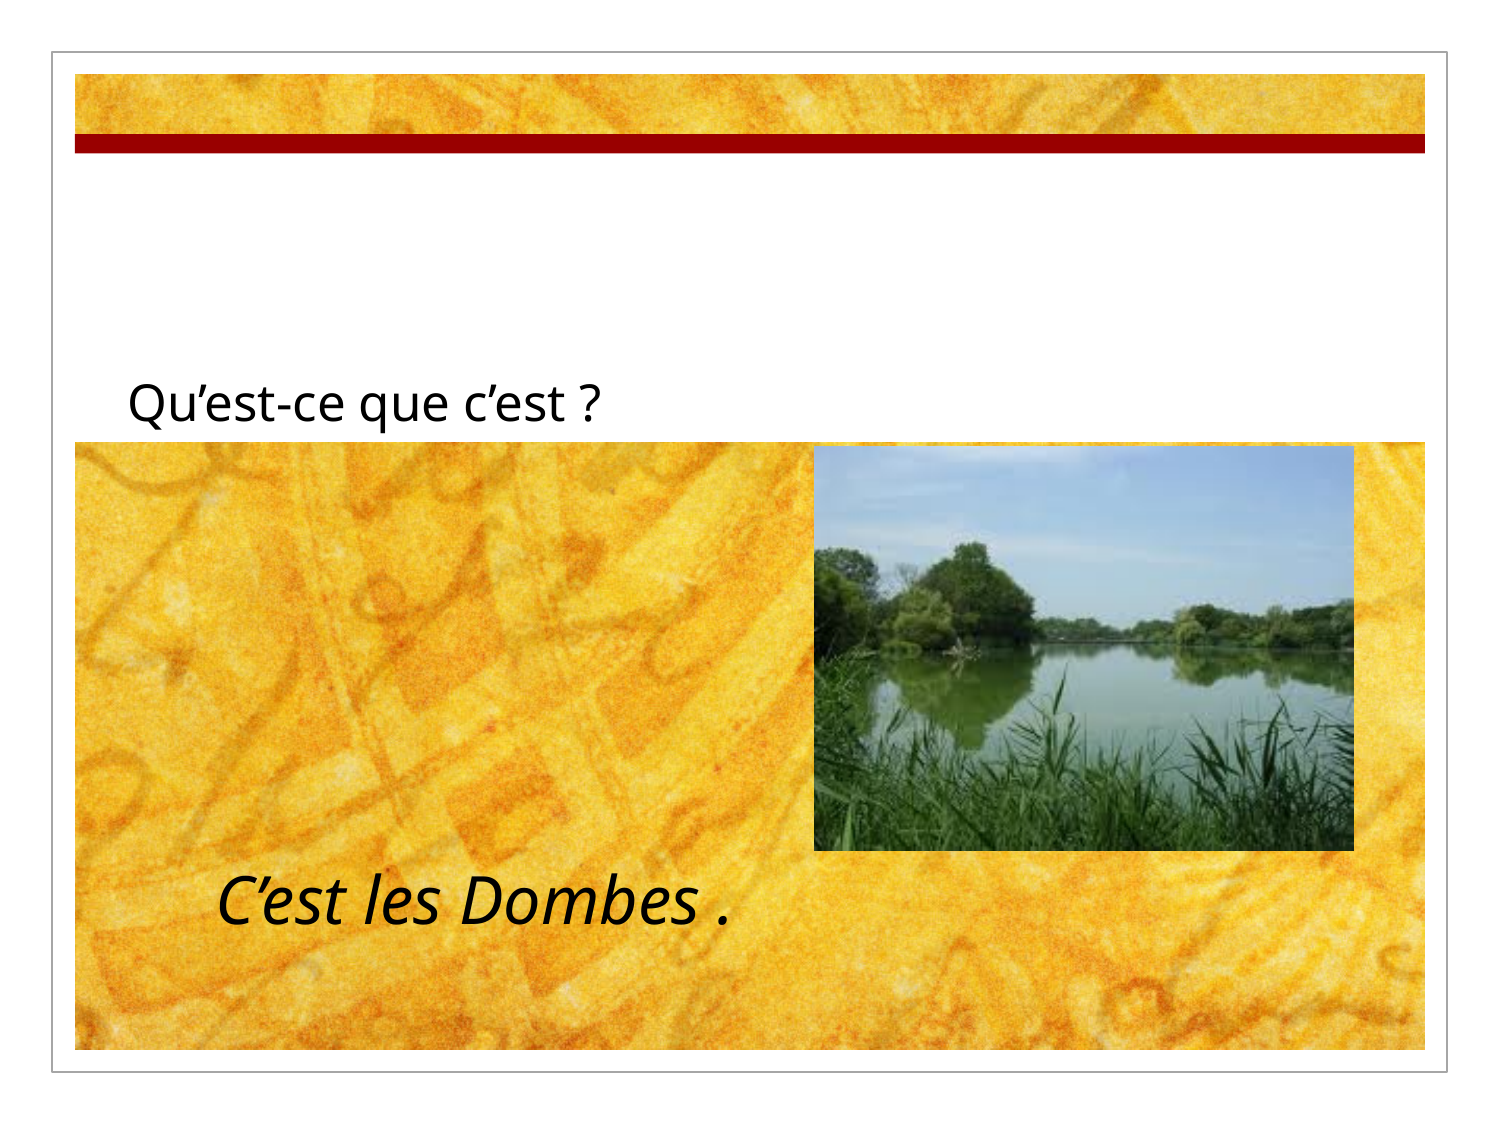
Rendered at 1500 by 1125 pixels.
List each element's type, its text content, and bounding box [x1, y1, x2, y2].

subtitle Qu’est-ce que c’est ? [112, 362, 1392, 439]
picture [75, 442, 1425, 1050]
text_box C’est les Dombes . [200, 850, 768, 946]
picture [75, 74, 1425, 134]
